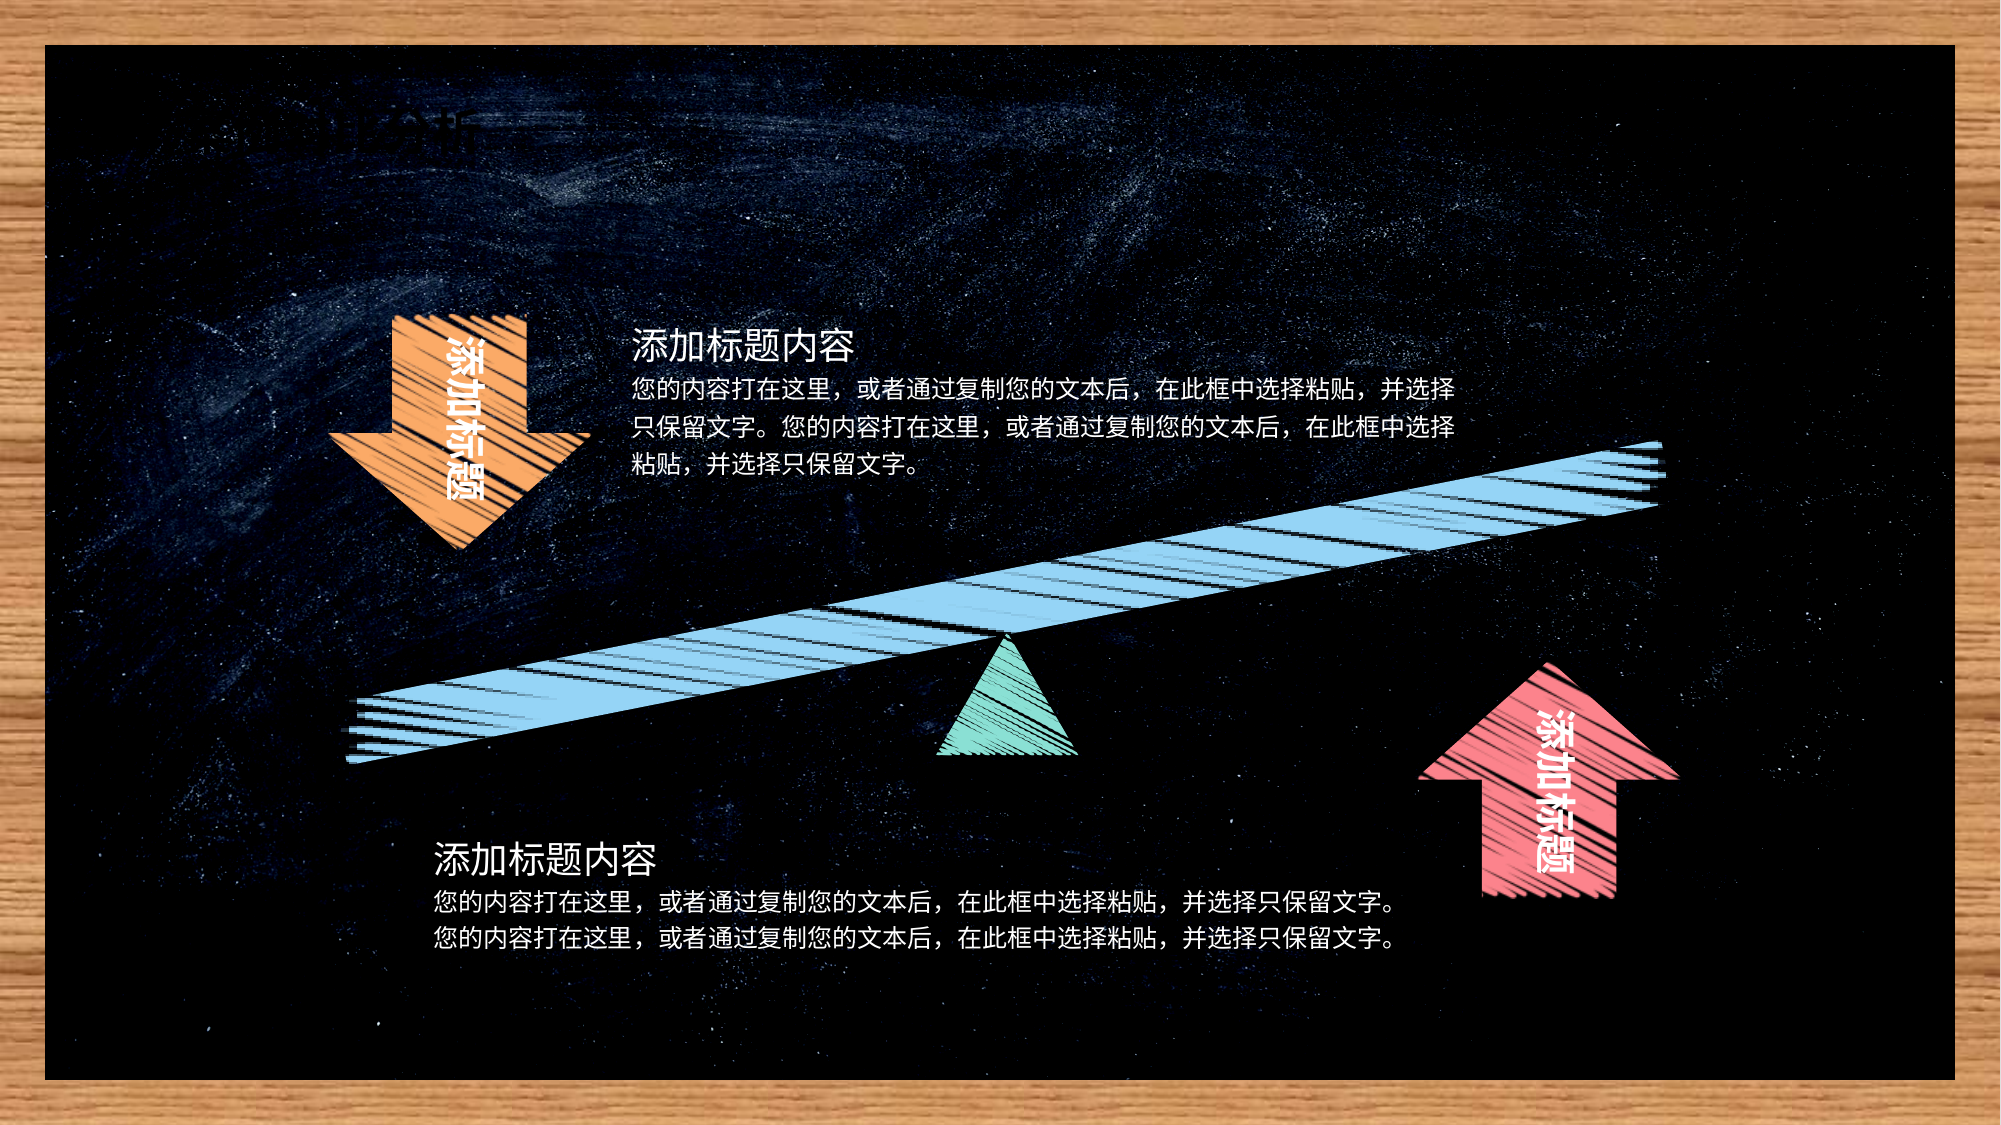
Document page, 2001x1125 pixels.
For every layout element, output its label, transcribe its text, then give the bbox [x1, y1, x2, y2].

picture [46, 46, 1954, 1079]
text_box 添加标题内容 您的内容打在这里，或者通过复制您的文本后，在此框中选择粘贴，并选择只保留文字。您的内容打在这里，或者通过复制您的文本后，在此框中选择粘贴，并选择只保留文字。 [616, 302, 1488, 487]
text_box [324, 313, 594, 553]
text_box 案例对比分析 [180, 93, 649, 169]
text_box [935, 632, 1079, 756]
text_box 04 [75, 85, 180, 176]
text_box 添加标题内容 您的内容打在这里，或者通过复制您的文本后，在此框中选择粘贴，并选择只保留文字。您的内容打在这里，或者通过复制您的文本后，在此框中选择粘贴，并选择只保留文字。 [418, 805, 1411, 961]
text_box [334, 439, 1674, 766]
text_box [1414, 660, 1684, 899]
text_box [0, 0, 2000, 1125]
